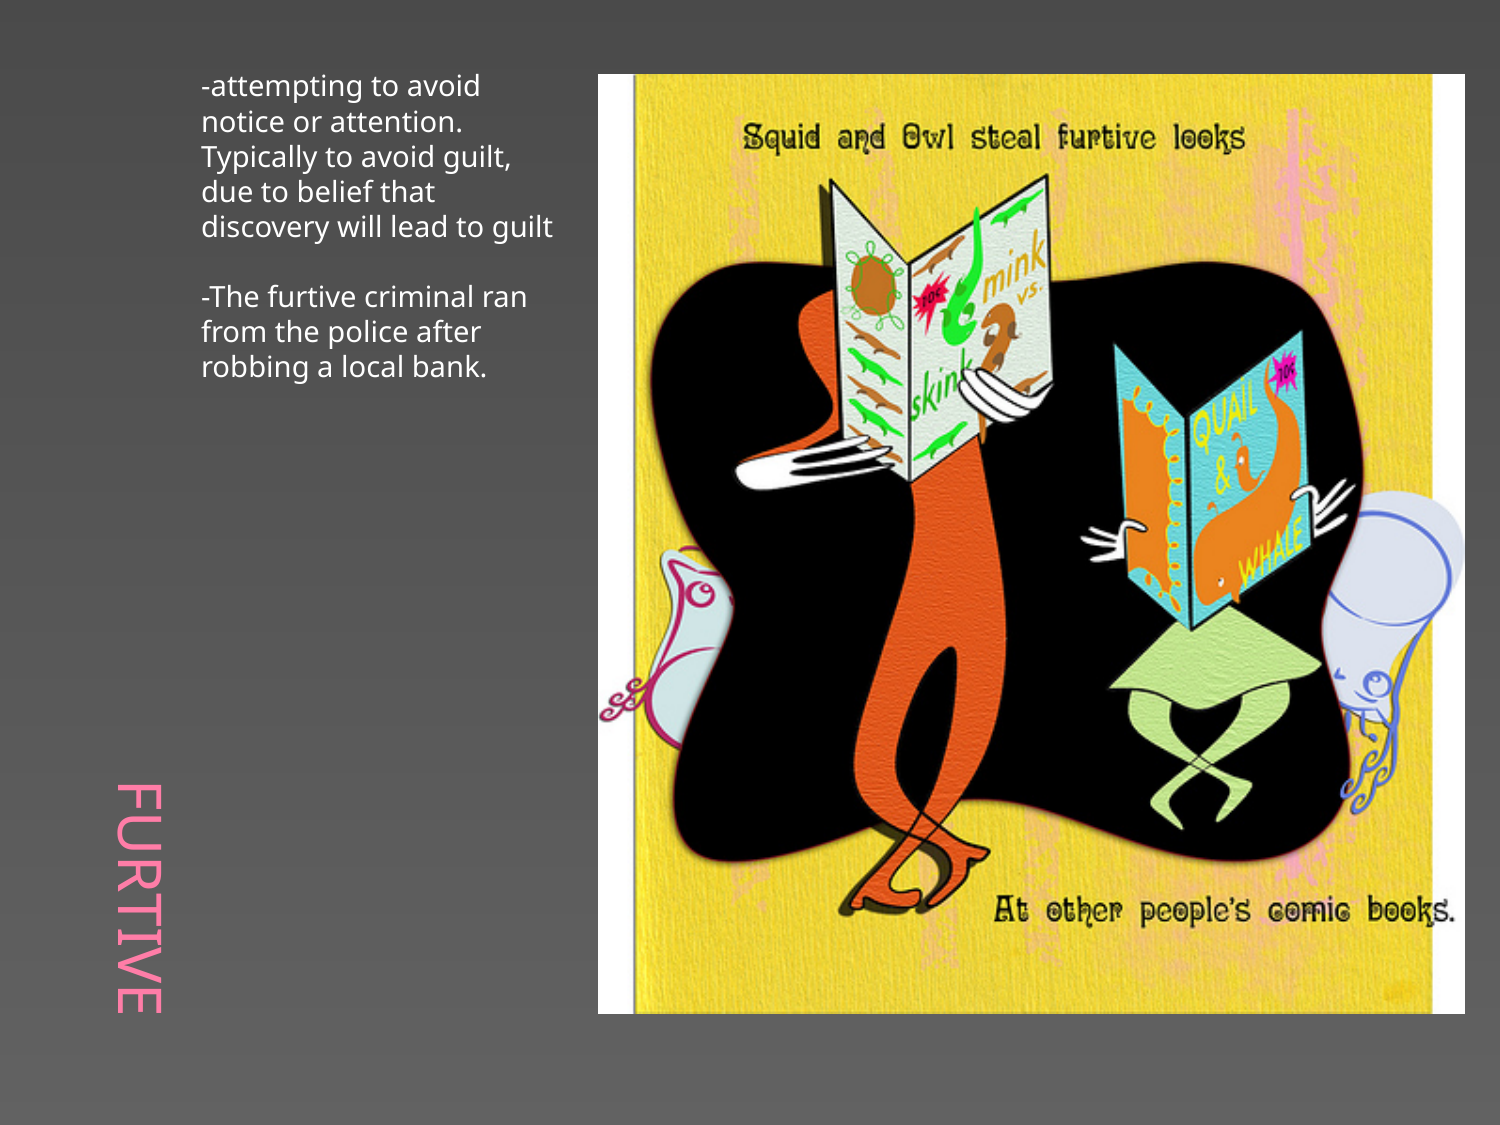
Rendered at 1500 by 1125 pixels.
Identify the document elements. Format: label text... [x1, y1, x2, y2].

list -attempting to avoid notice or attention. Typically to avoid guilt, due to belief that discovery will lead to guilt -The furtive criminal ran from the police after robbing a local bank. [186, 60, 587, 1036]
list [598, 52, 1465, 1036]
title Furtive [36, 60, 186, 1036]
